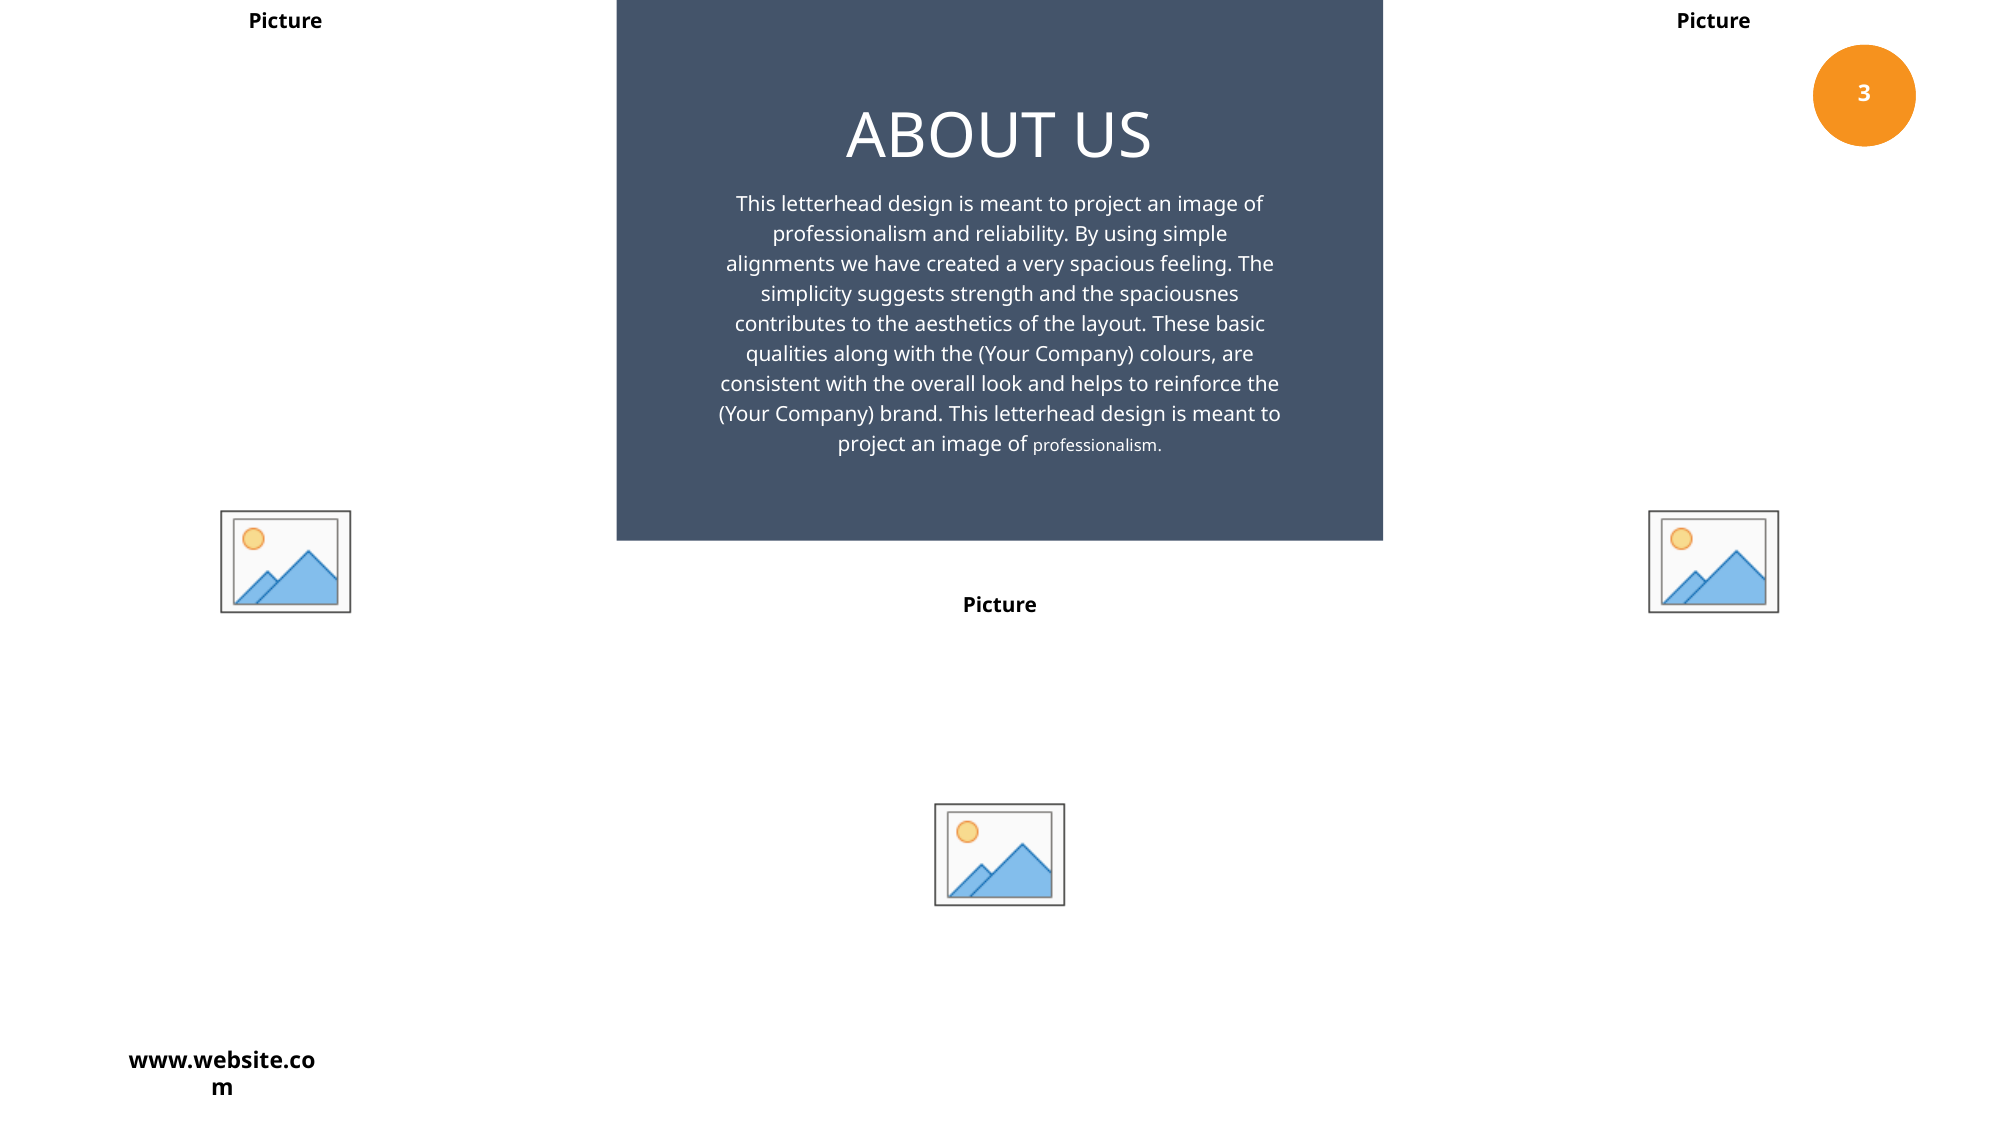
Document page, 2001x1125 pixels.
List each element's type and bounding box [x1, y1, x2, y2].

picture [0, 0, 572, 1125]
picture [616, 584, 1384, 1125]
text_box [616, 0, 1384, 542]
picture [1428, 0, 2000, 1125]
text_box [718, 96, 1282, 445]
